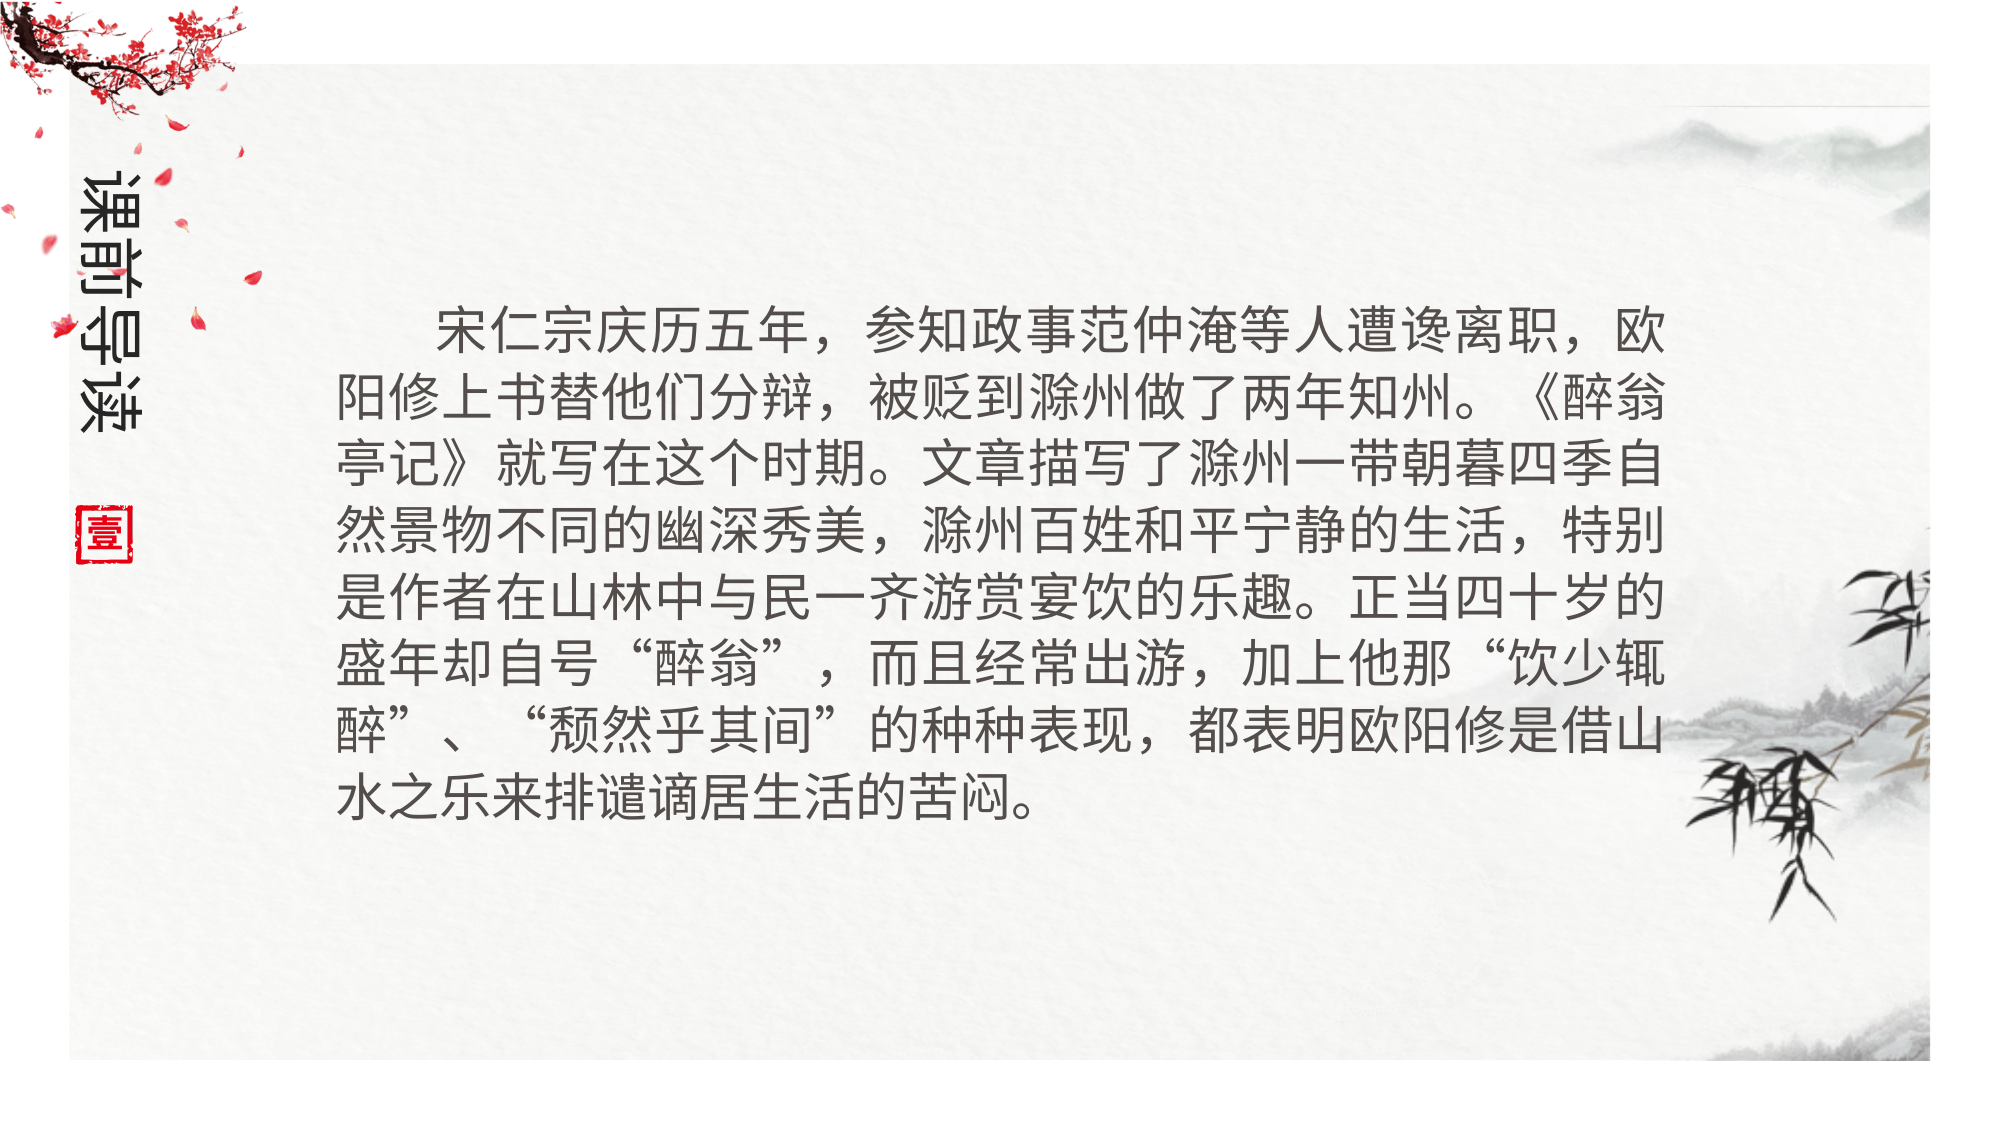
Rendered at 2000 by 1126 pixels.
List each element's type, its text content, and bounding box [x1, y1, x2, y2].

text_box 宋仁宗庆历五年，参知政事范仲淹等人遭谗离职，欧阳修上书替他们分辩，被贬到滁州做了两年知州。《醉翁亭记》就写在这个时期。文章描写了滁州一带朝暮四季自然景物不同的幽深秀美，滁州百姓和平宁静的生活，特别是作者在山林中与民一齐游赏宴饮的乐趣。正当四十岁的盛年却自号“醉翁”，而且经常出游，加上他那“饮少辄醉”、“颓然乎其间”的种种表现，都表明欧阳修是借山水之乐来排谴谪居生活的苦闷。 [320, 285, 1683, 834]
text_box 课前导读 [50, 349, 161, 453]
picture [0, 0, 1931, 1061]
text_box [71, 502, 140, 565]
